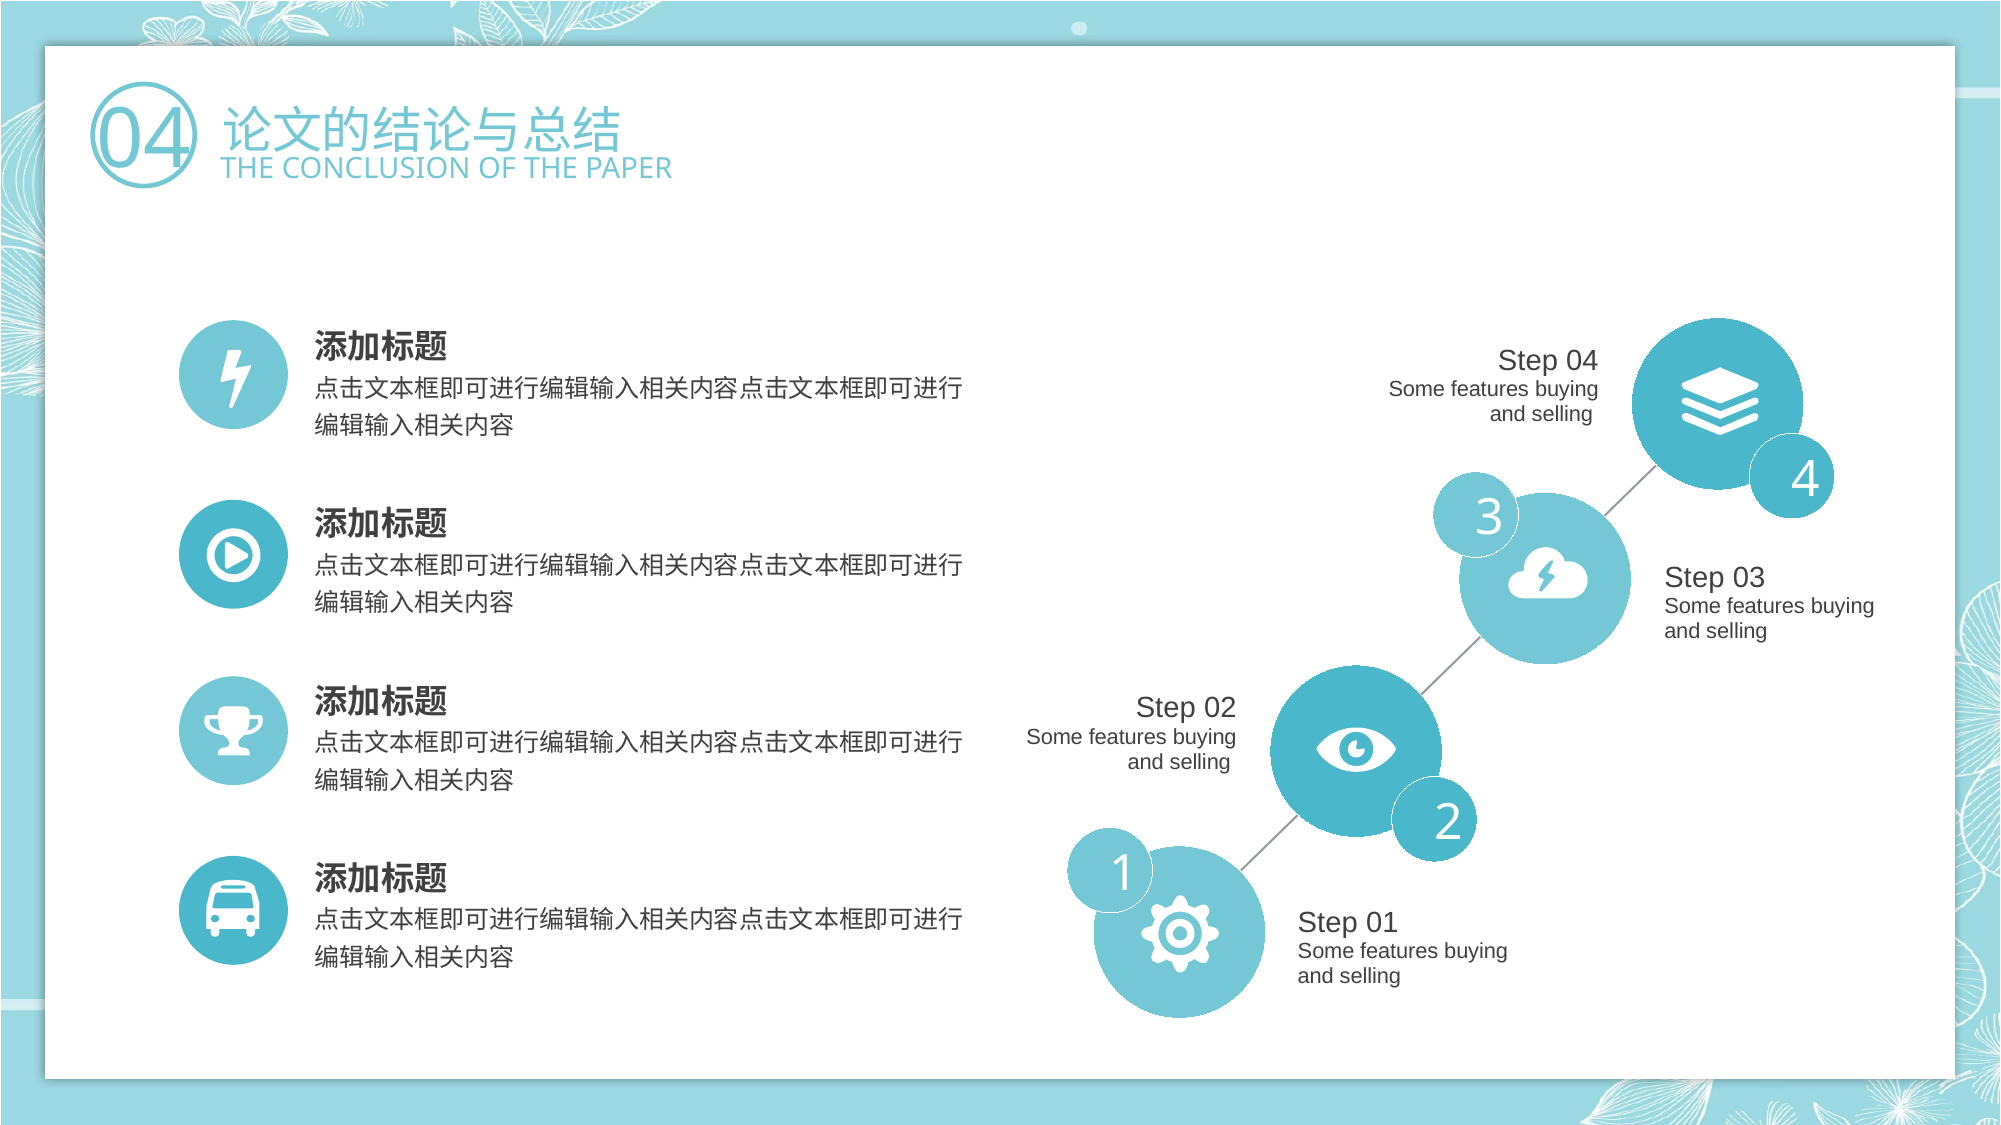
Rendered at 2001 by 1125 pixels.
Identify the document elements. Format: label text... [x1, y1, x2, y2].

text_box [1681, 413, 1759, 435]
text_box [204, 706, 263, 756]
text_box [177, 675, 289, 787]
text_box 添加标题 [299, 307, 437, 373]
text_box 论文的结论与总结 [207, 46, 437, 141]
text_box 点击文本框即可进行编辑输入相关内容点击文本框即可进行编辑输入相关内容 [299, 373, 437, 447]
text_box [1631, 317, 1805, 491]
text_box [206, 528, 261, 583]
text_box [1681, 397, 1759, 420]
text_box 点击文本框即可进行编辑输入相关内容点击文本框即可进行编辑输入相关内容 [299, 905, 437, 979]
text_box 添加标题 [299, 839, 437, 905]
text_box [177, 854, 289, 966]
text_box [206, 879, 260, 937]
text_box [177, 319, 289, 431]
text_box Step 04 Some features buying and selling [1563, 328, 1629, 449]
text_box Step 03 Some features buying and selling [1657, 546, 1929, 666]
text_box THE CONCLUSION OF THE PAPER [197, 141, 437, 192]
text_box 添加标题 [299, 485, 437, 550]
text_box 04 [80, 76, 207, 192]
text_box 点击文本框即可进行编辑输入相关内容点击文本框即可进行编辑输入相关内容 [299, 728, 437, 802]
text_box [1240, 464, 1657, 871]
text_box [220, 349, 251, 409]
text_box [177, 498, 289, 610]
text_box 点击文本框即可进行编辑输入相关内容点击文本框即可进行编辑输入相关内容 [299, 550, 437, 625]
text_box [44, 45, 437, 1080]
text_box 4 [1749, 433, 1835, 519]
text_box 添加标题 [299, 662, 437, 728]
text_box [1681, 367, 1759, 404]
text_box [1563, 45, 1956, 1080]
picture [3, 0, 2000, 1125]
